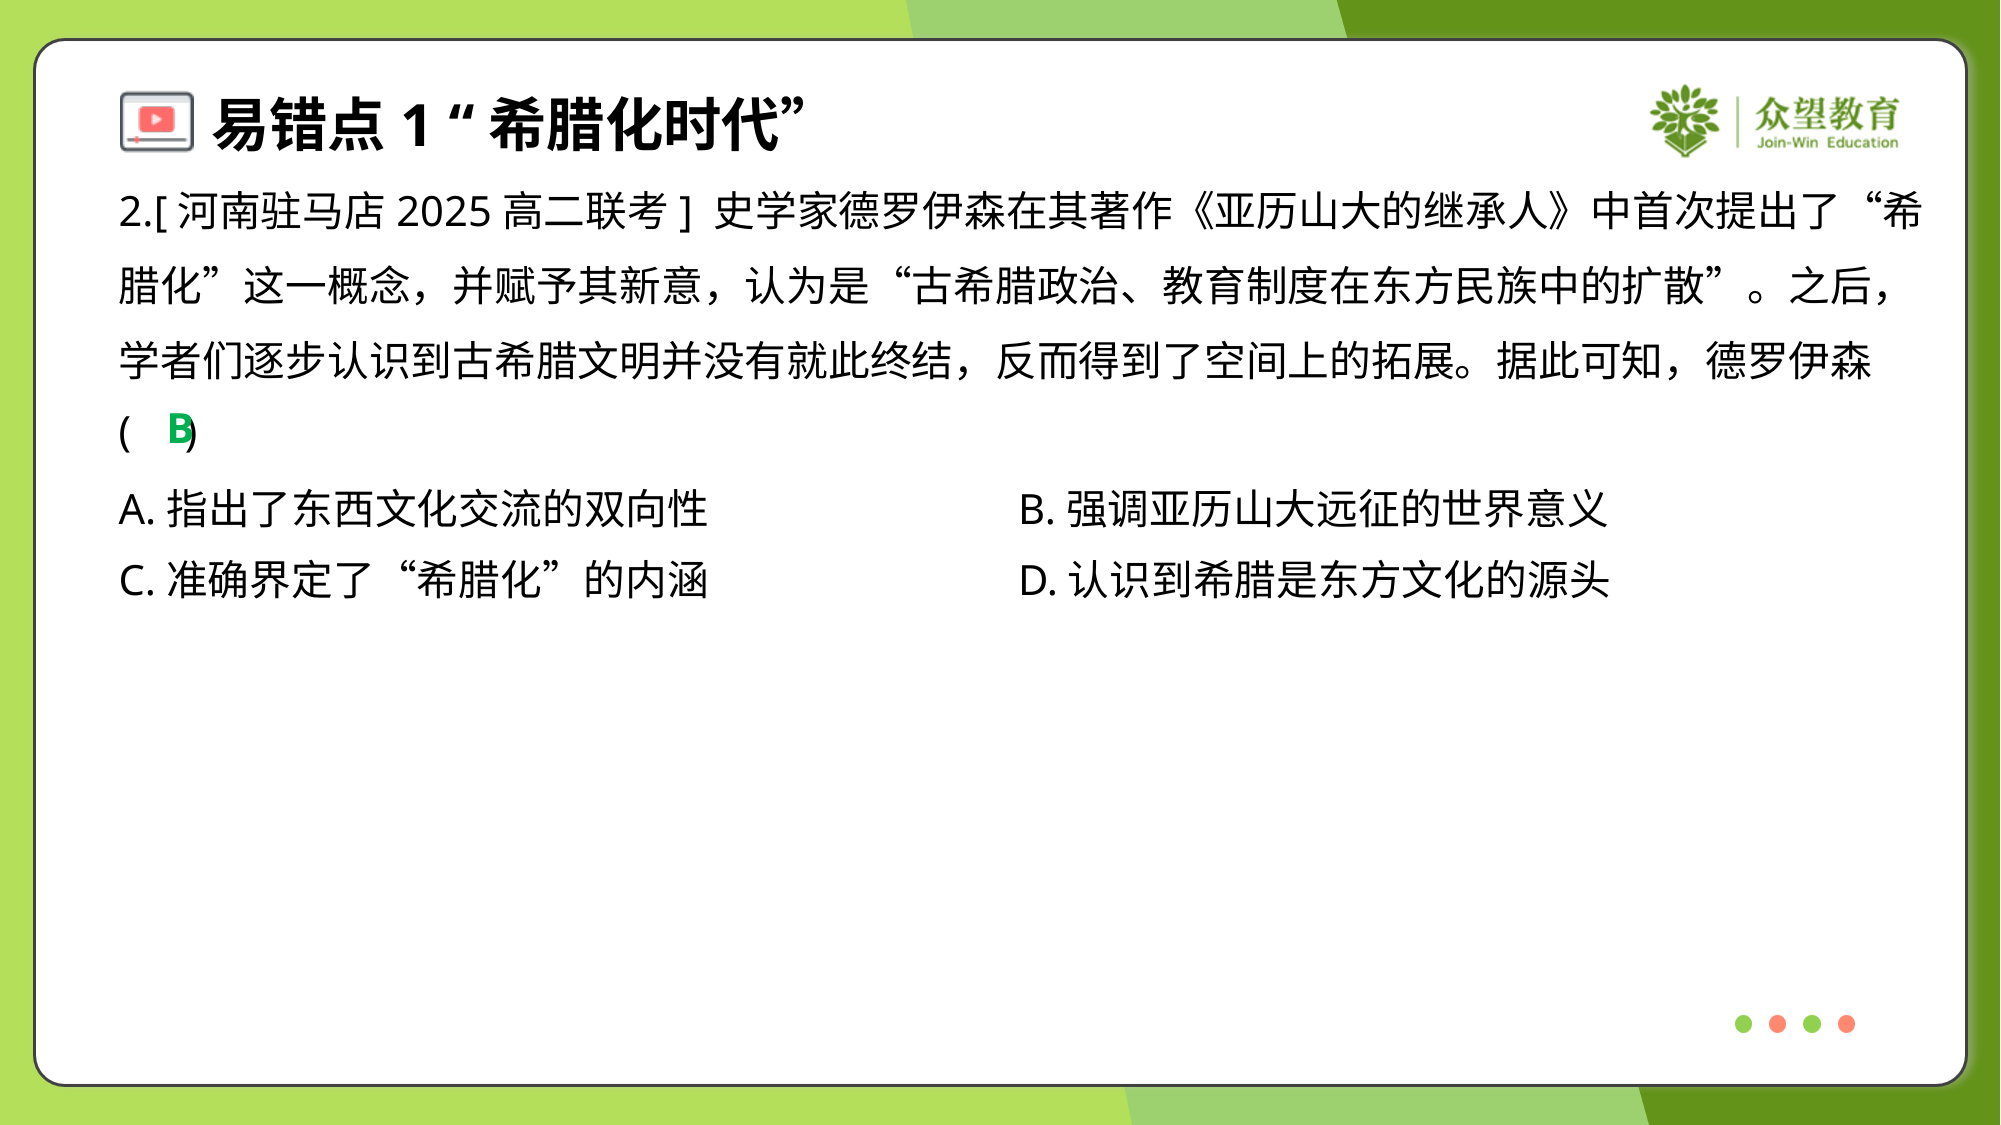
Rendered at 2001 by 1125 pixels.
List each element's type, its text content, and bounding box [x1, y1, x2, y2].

text_box 2.[河南驻马店2025高二联考] 史学家德罗伊森在其著作《亚历山大的继承人》中首次提出了“希 腊化”这一概念，并赋予其新意，认为是“古希腊政治、教育制度在东方民族中的扩散”。之后， 学者们逐步认识到古希腊文明并没有就此终结，反而得到了空间上的拓展。据此可知，德罗伊森 ( ) [118, 159, 1883, 448]
text_box A.指出了东西文化交流的双向性 B.强调亚历山大远征的世界意义 C.准确界定了“希腊化”的内涵 D.认识到希腊是东方文化的源头 [118, 457, 1883, 597]
picture [0, 0, 2000, 1125]
text_box B [151, 381, 210, 446]
